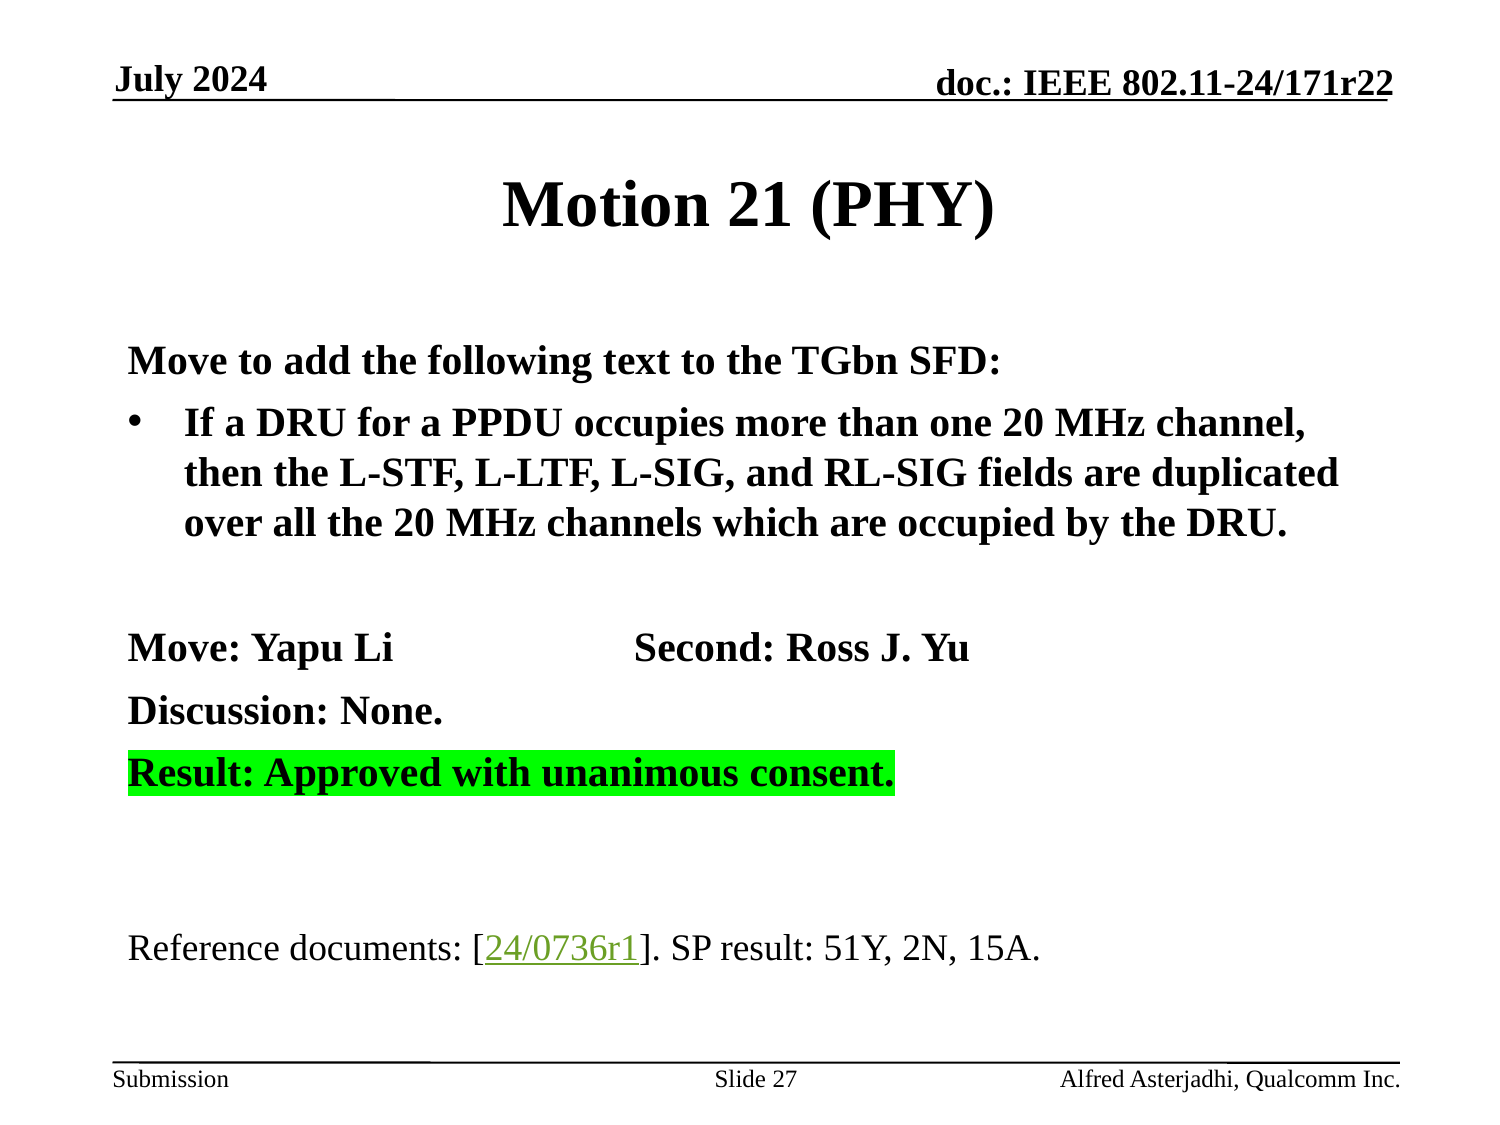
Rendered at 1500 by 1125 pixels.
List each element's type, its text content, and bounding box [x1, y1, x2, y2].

list Move to add the following text to the TGbn SFD: If a DRU for a PPDU occupies more than one 20 MHz channel, then the L-STF, L-LTF, L-SIG, and RL-SIG fields are duplicated over all the 20 MHz channels which are occupied by the DRU. Move: Yapu Li Second: Ross J. Yu Discussion: None. Result: Approved with unanimous consent. Reference documents: [24/0736r1]. SP result: 51Y, 2N, 15A. [112, 324, 1388, 1000]
title Motion 21 (PHY) [112, 112, 1388, 288]
slide_number Slide 27 [712, 1061, 800, 1123]
footer Alfred Asterjadhi, Qualcomm Inc. [878, 1061, 1402, 1093]
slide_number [114, 54, 423, 100]
